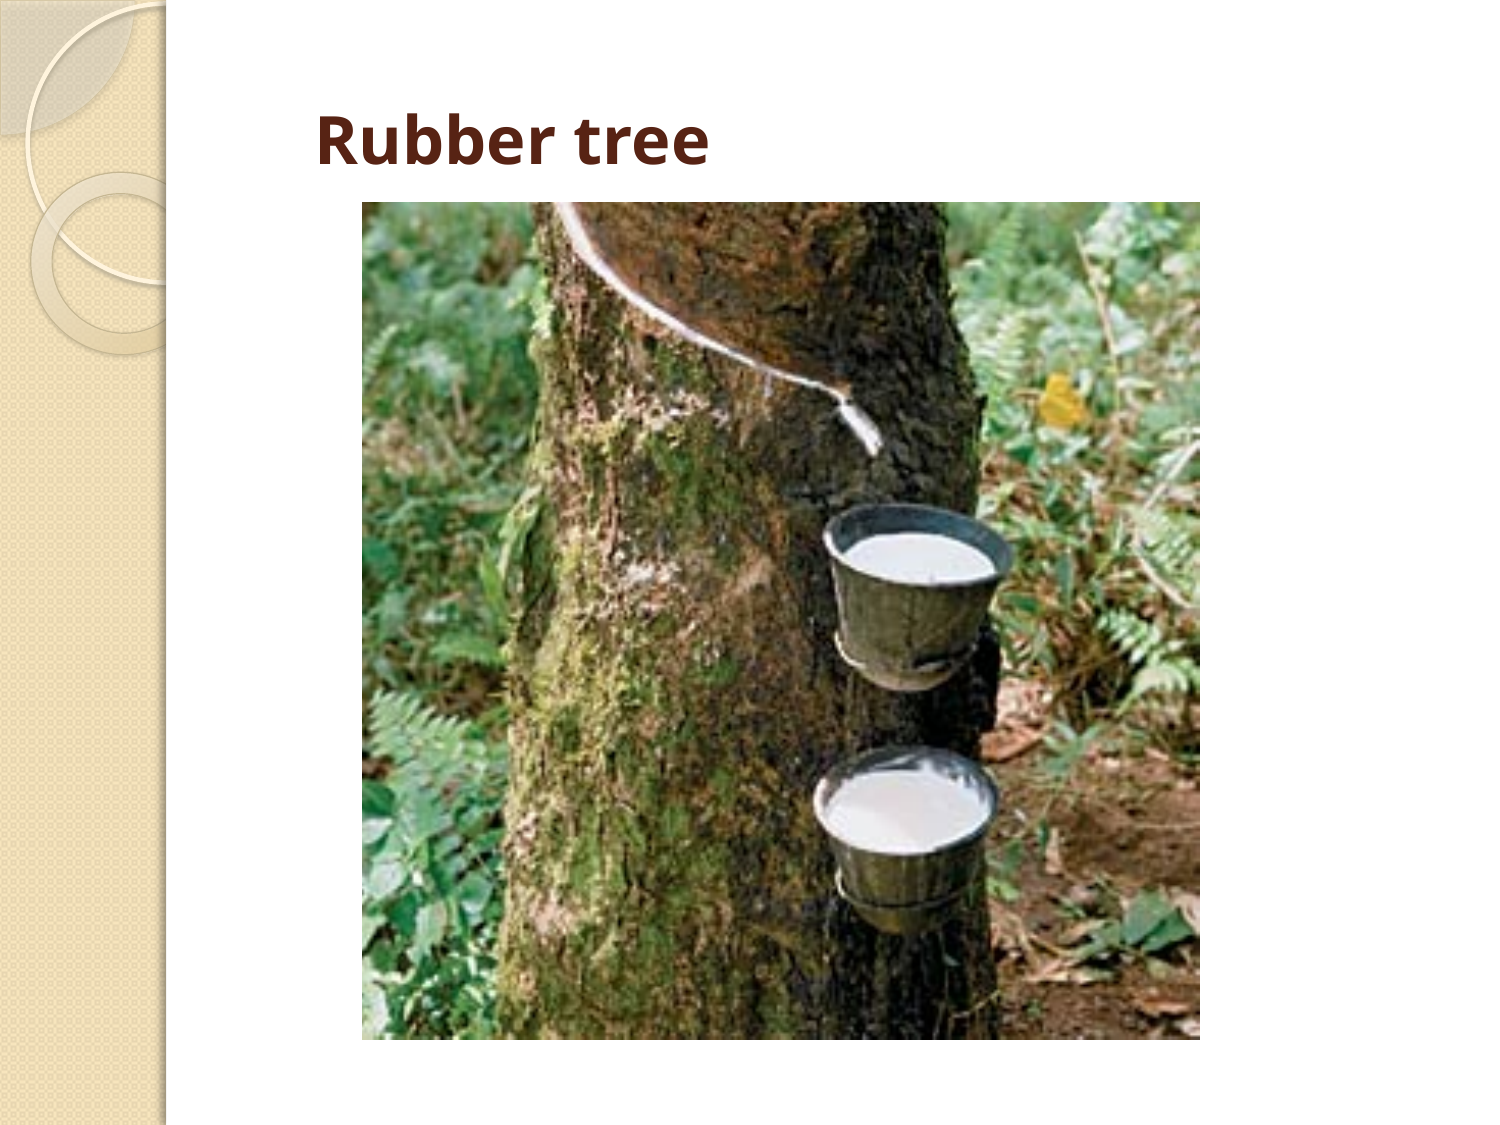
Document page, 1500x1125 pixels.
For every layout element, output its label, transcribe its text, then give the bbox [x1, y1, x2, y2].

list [362, 202, 1201, 1041]
title Rubber tree [300, 75, 1250, 200]
